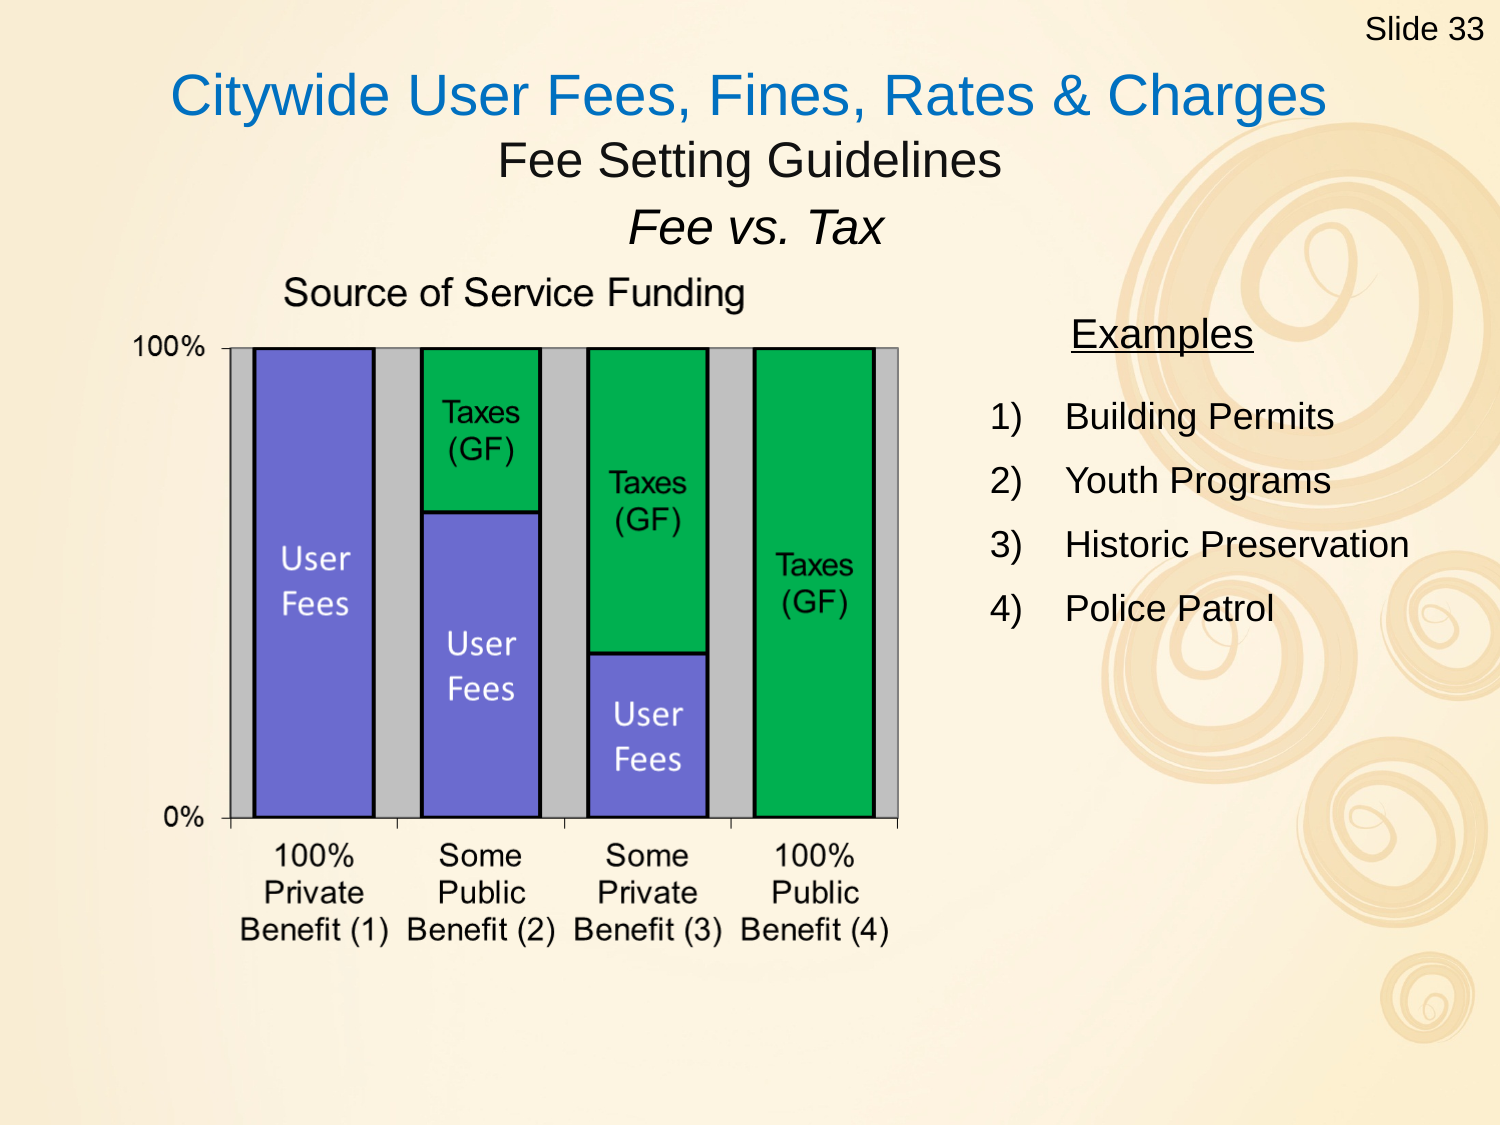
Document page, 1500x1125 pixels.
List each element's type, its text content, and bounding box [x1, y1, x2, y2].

text_box Citywide User Fees, Fines, Rates & Charges Fee Setting Guidelines [50, 50, 1450, 175]
text_box Examples [974, 299, 1350, 365]
text_box Fee vs. Tax [512, 186, 1000, 262]
text_box Building Permits Youth Programs Historic Preservation Police Patrol [975, 384, 1463, 636]
slide_number Slide 33 [1149, 0, 1500, 75]
picture [0, 0, 1500, 1125]
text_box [66, 253, 921, 1041]
